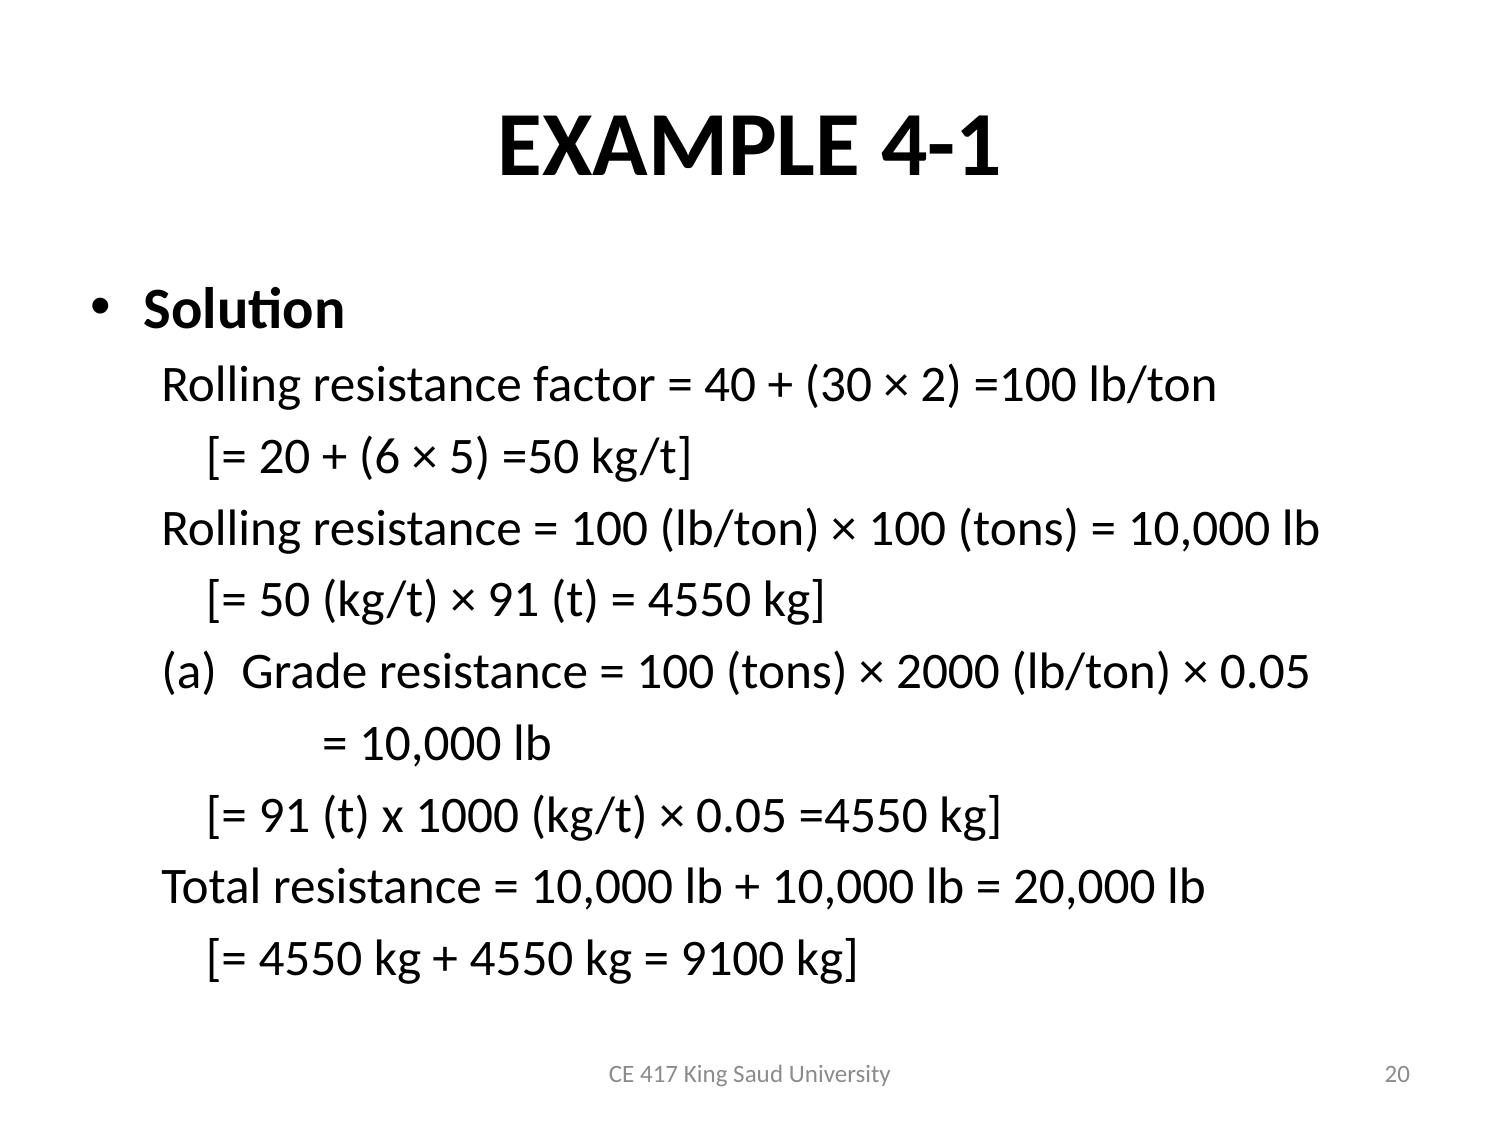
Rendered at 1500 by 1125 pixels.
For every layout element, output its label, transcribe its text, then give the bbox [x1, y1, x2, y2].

slide_number 20 [1074, 1042, 1425, 1103]
footer CE 417 King Saud University [512, 1042, 988, 1103]
title EXAMPLE 4-1 [75, 45, 1425, 233]
list Solution Rolling resistance factor = 40 + (30 × 2) =100 lb/ton [= 20 + (6 × 5) =50 kg/t] Rolling resistance = 100 (lb/ton) × 100 (tons) = 10,000 lb [= 50 (kg/t) × 91 (t) = 4550 kg] Grade resistance = 100 (tons) × 2000 (lb/ton) × 0.05 = 10,000 lb [= 91 (t) x 1000 (kg/t) × 0.05 =4550 kg] Total resistance = 10,000 lb + 10,000 lb = 20,000 lb [= 4550 kg + 4550 kg = 9100 kg] [75, 262, 1425, 1005]
